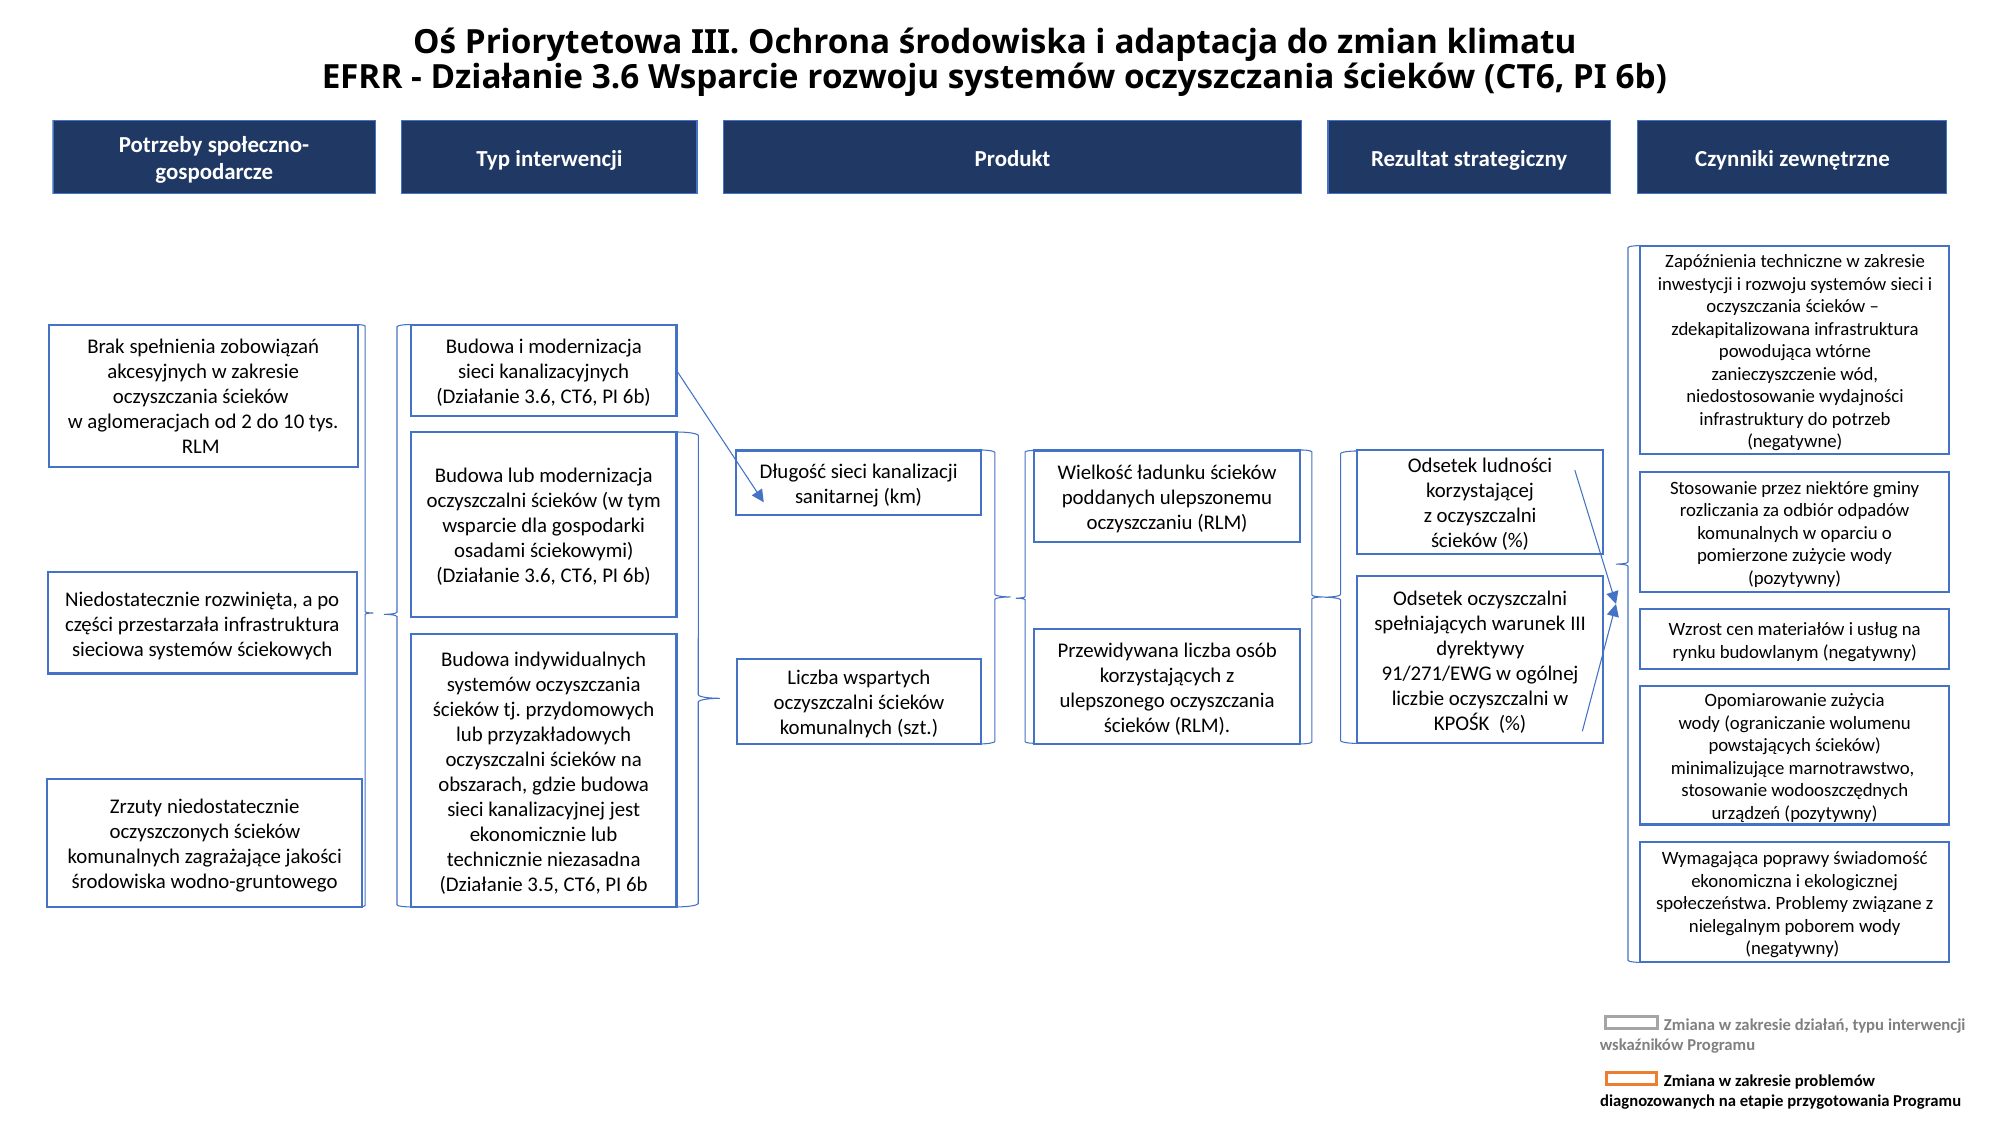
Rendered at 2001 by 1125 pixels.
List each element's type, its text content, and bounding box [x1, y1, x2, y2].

text_box [1015, 449, 1035, 744]
text_box Zrzuty niedostatecznie oczyszczonych ścieków komunalnych zagrażające jakości środowiska wodno-gruntowego [46, 778, 356, 908]
text_box Odsetek oczyszczalni spełniających warunek III dyrektywy 91/271/EWG w ogólnej liczbie oczyszczalni w KPOŚK (%) [1358, 575, 1604, 744]
text_box Odsetek ludności korzystającej z oczyszczalni ścieków (%) [1356, 449, 1604, 555]
text_box Budowa lub modernizacja oczyszczalni ścieków (w tym wsparcie dla gospodarki osadami ściekowymi) (Działanie 3.6, CT6, PI 6b) [411, 431, 676, 618]
text_box Budowa i modernizacja sieci kanalizacyjnych (Działanie 3.6, CT6, PI 6b) [411, 324, 678, 417]
text_box Wzrost cen materiałów i usług na rynku budowlanym (negatywny) [1641, 608, 1950, 670]
text_box [979, 449, 1011, 745]
text_box [1323, 450, 1358, 744]
text_box Przewidywana liczba osób korzystających z ulepszonego oczyszczania ścieków (RLM). [1033, 628, 1300, 745]
text_box Wymagająca poprawy świadomość ekonomiczna i ekologicznej społeczeństwa. Problemy związane z nielegalnym poborem wody (negatywny) [1641, 841, 1950, 963]
text_box [1300, 449, 1323, 745]
title Oś Priorytetowa III. Ochrona środowiska i adaptacja do zmian klimatu EFRR - Działanie 3.6 Wsparcie rozwoju systemów oczyszczania ścieków (CT6, PI 6b) [137, 13, 1863, 108]
text_box [676, 503, 720, 908]
text_box Długość sieci kanalizacji sanitarnej (km) [735, 449, 979, 516]
text_box [356, 324, 374, 908]
text_box Opomiarowanie zużycia wody (ograniczanie wolumenu powstających ścieków) minimalizujące marnotrawstwo, stosowanie wodooszczędnych urządzeń (pozytywny) [1641, 685, 1950, 826]
text_box Brak spełnienia zobowiązań akcesyjnych w zakresie oczyszczania ścieków w aglomeracjach od 2 do 10 tys. RLM [48, 324, 356, 468]
text_box Budowa indywidualnych systemów oczyszczania ścieków tj. przydomowych lub przyzakładowych oczyszczalni ścieków na obszarach, gdzie budowa sieci kanalizacyjnej jest ekonomicznie lub technicznie niezasadna (Działanie 3.5, CT6, PI 6b [411, 633, 676, 908]
text_box Liczba wspartych oczyszczalni ścieków komunalnych (szt.) [736, 658, 979, 745]
text_box Wielkość ładunku ścieków poddanych ulepszonemu oczyszczaniu (RLM) [1035, 449, 1300, 543]
text_box Zapóźnienia techniczne w zakresie inwestycji i rozwoju systemów sieci i oczyszczania ścieków – zdekapitalizowana infrastruktura powodująca wtórne zanieczyszczenie wód, niedostosowanie wydajności infrastruktury do potrzeb (negatywne) [1641, 245, 1950, 455]
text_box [676, 370, 764, 503]
text_box Niedostatecznie rozwinięta, a po części przestarzała infrastruktura sieciowa systemów ściekowych [47, 571, 356, 675]
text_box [1582, 564, 1617, 732]
text_box Stosowanie przez niektóre gminy rozliczania za odbiór odpadów komunalnych w oparciu o pomierzone zużycie wody (pozytywny) [1641, 471, 1950, 593]
text_box [383, 324, 411, 908]
text_box [1616, 245, 1641, 963]
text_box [1574, 470, 1616, 565]
